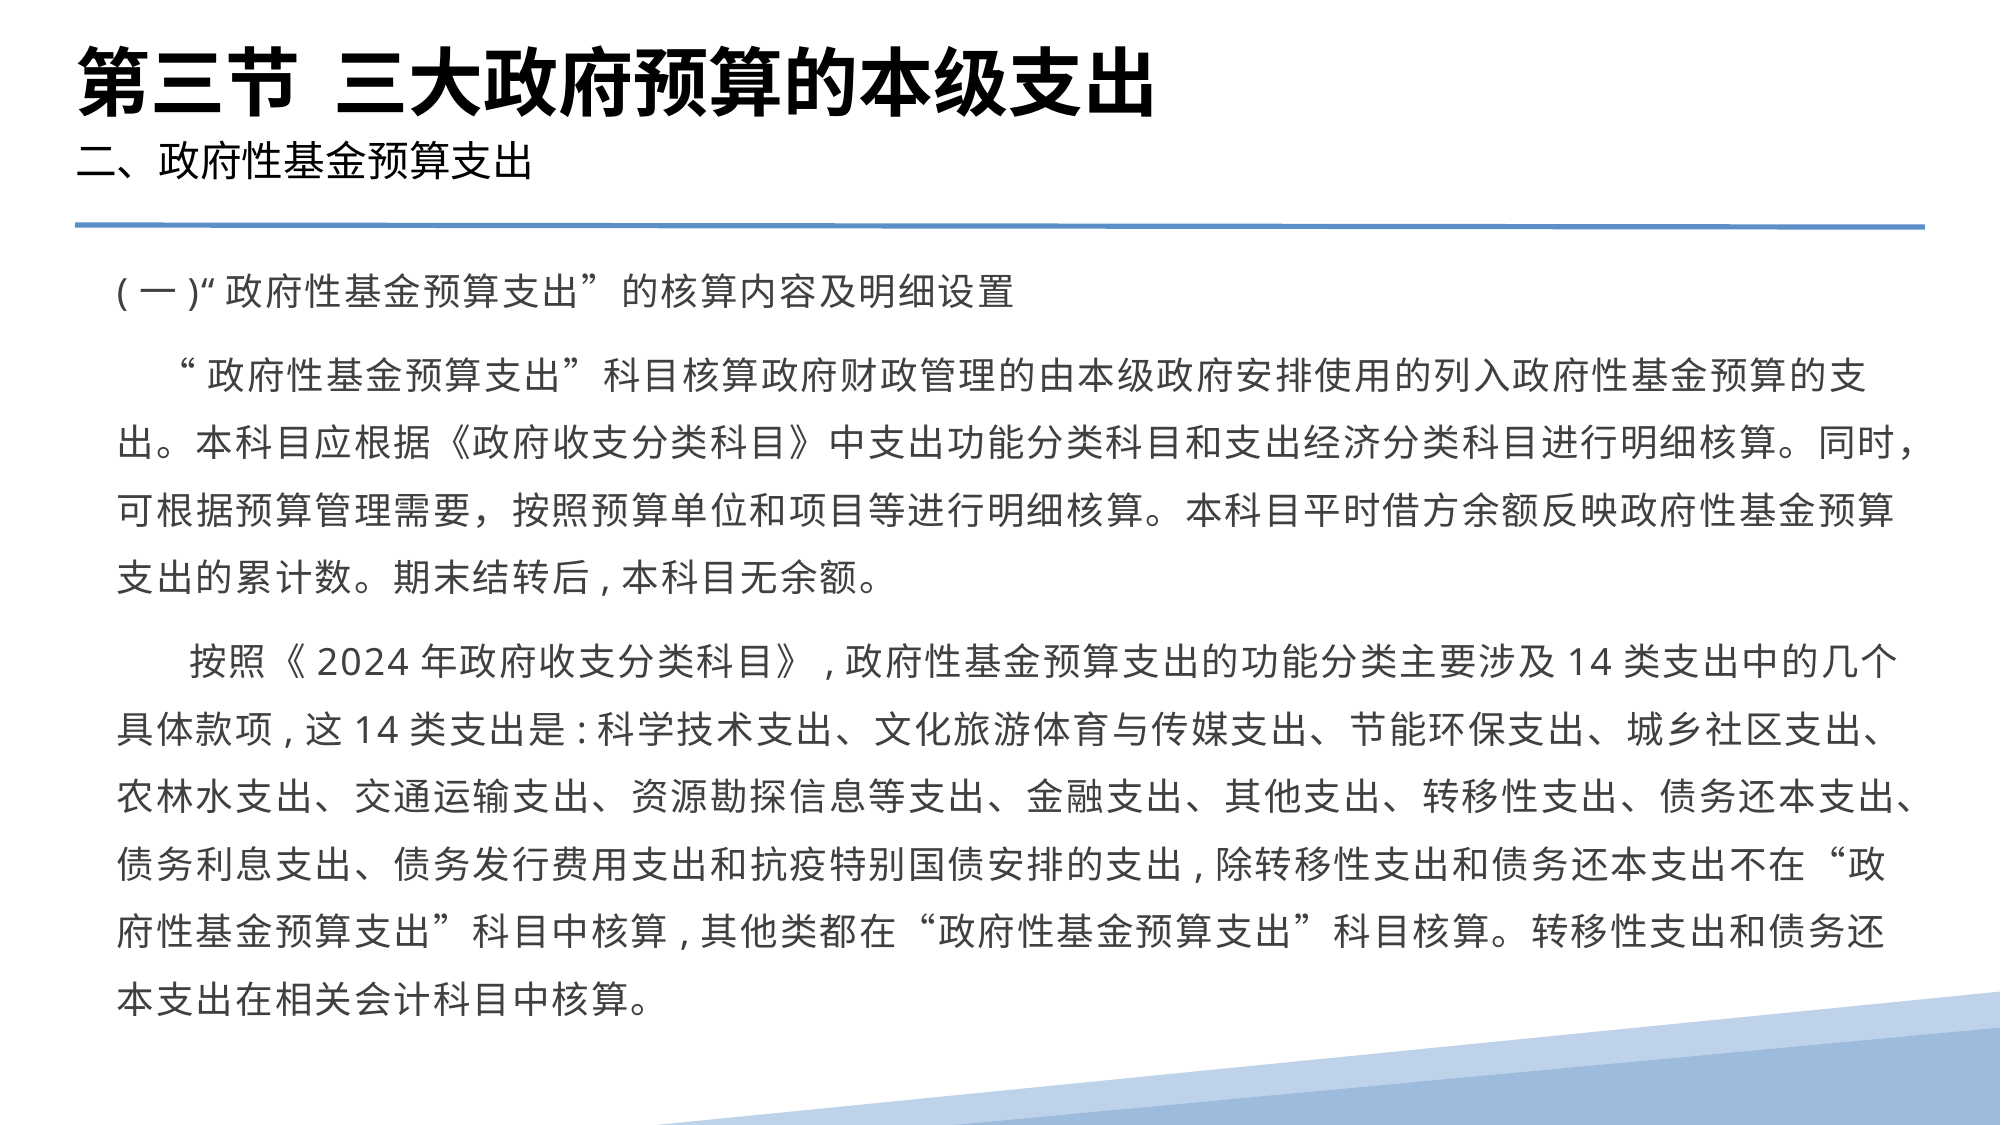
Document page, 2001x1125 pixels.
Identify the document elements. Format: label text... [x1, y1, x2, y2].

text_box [656, 991, 2000, 1125]
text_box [74, 224, 1925, 228]
text_box (一)“政府性基金预算支出”的核算内容及明细设置 “政府性基金预算支出”科目核算政府财政管理的由本级政府安排使用的列入政府性基金预算的支出。本科目应根据《政府收支分类科目》中支出功能分类科目和支出经济分类科目进行明细核算。同时，可根据预算管理需要，按照预算单位和项目等进行明细核算。本科目平时借方余额反映政府性基金预算支出的累计数。期末结转后,本科目无余额。 按照《2024年政府收支分类科目》,政府性基金预算支出的功能分类主要涉及14类支出中的几个具体款项,这14类支出是:科学技术支出、文化旅游体育与传媒支出、节能环保支出、城乡社区支出、农林水支出、交通运输支出、资源勘探信息等支出、金融支出、其他支出、转移性支出、债务还本支出、债务利息支出、债务发行费用支出和抗疫特别国债安排的支出,除转移性支出和债务还本支出不在“政府性基金预算支出”科目中核算,其他类都在“政府性基金预算支出”科目核算。转移性支出和债务还本支出在相关会计科目中核算。 [106, 228, 1913, 1039]
text_box 第三节 三大政府预算的本级支出 [75, 24, 1925, 124]
text_box 二、政府性基金预算支出 [75, 124, 1925, 200]
